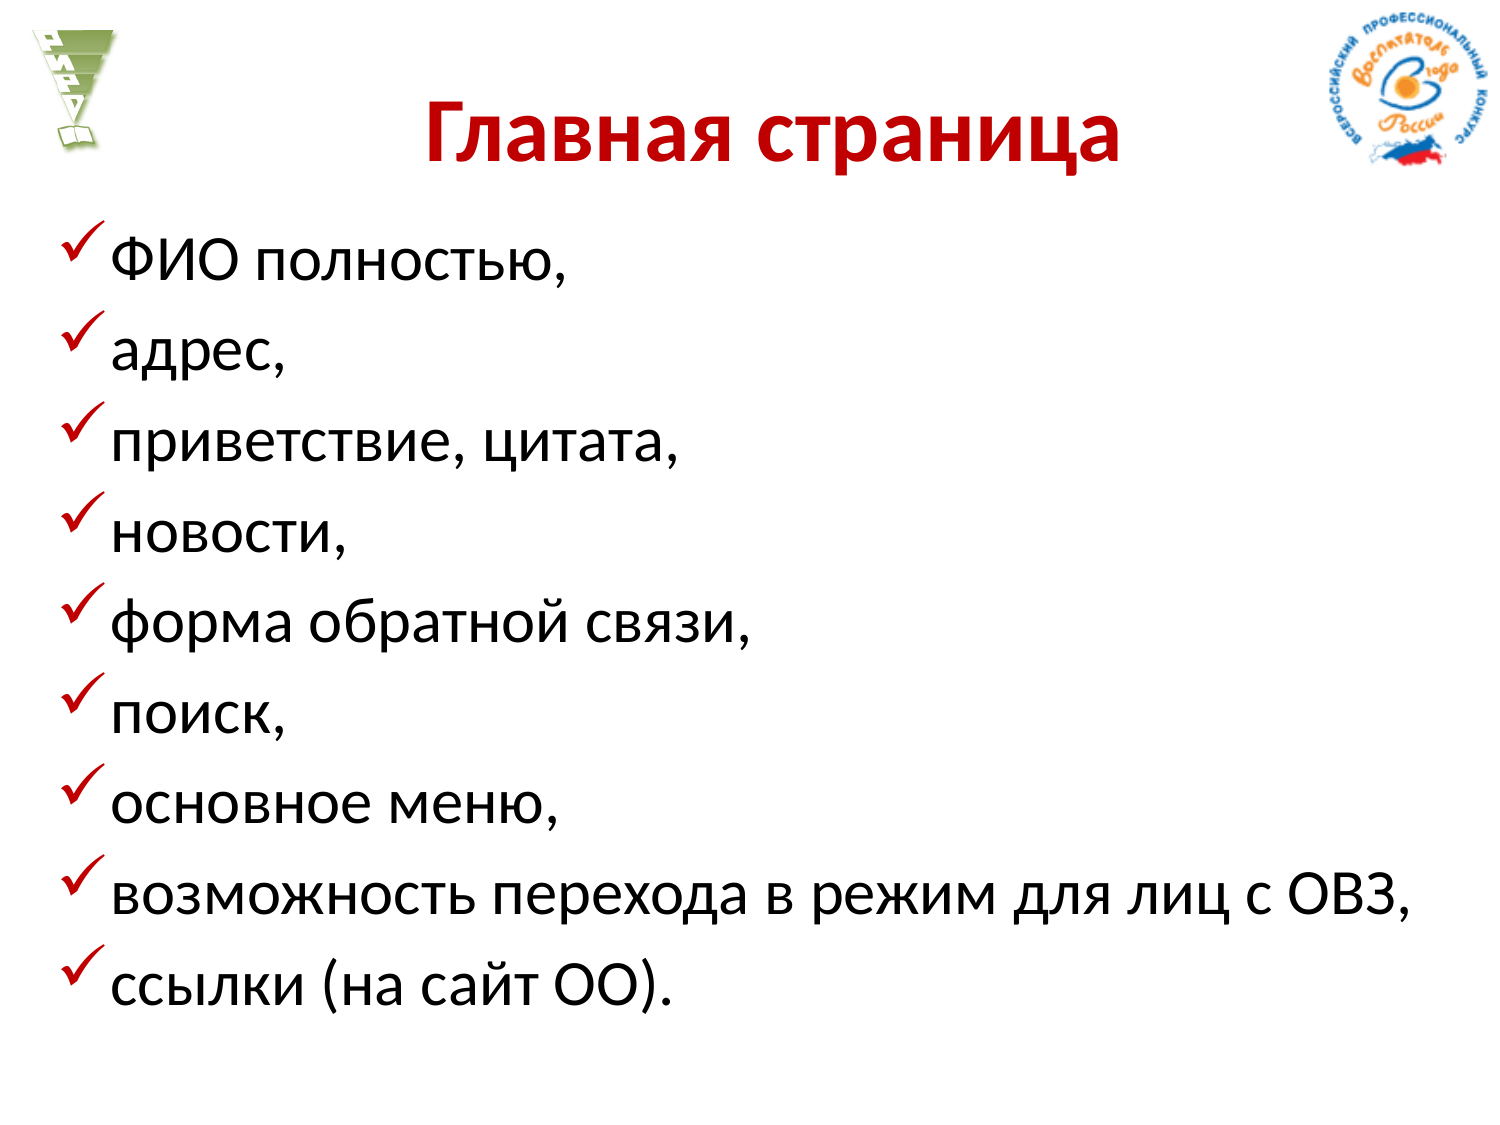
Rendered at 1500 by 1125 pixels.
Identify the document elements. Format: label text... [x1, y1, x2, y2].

picture [1316, 0, 1500, 180]
list ФИО полностью, адрес, приветствие, цитата, новости, форма обратной связи, поиск, основное меню, возможность перехода в режим для лиц с ОВЗ, ссылки (на сайт ОО). [41, 208, 1471, 1028]
picture [3, 18, 147, 161]
text_box Главная страница [99, 30, 1450, 219]
